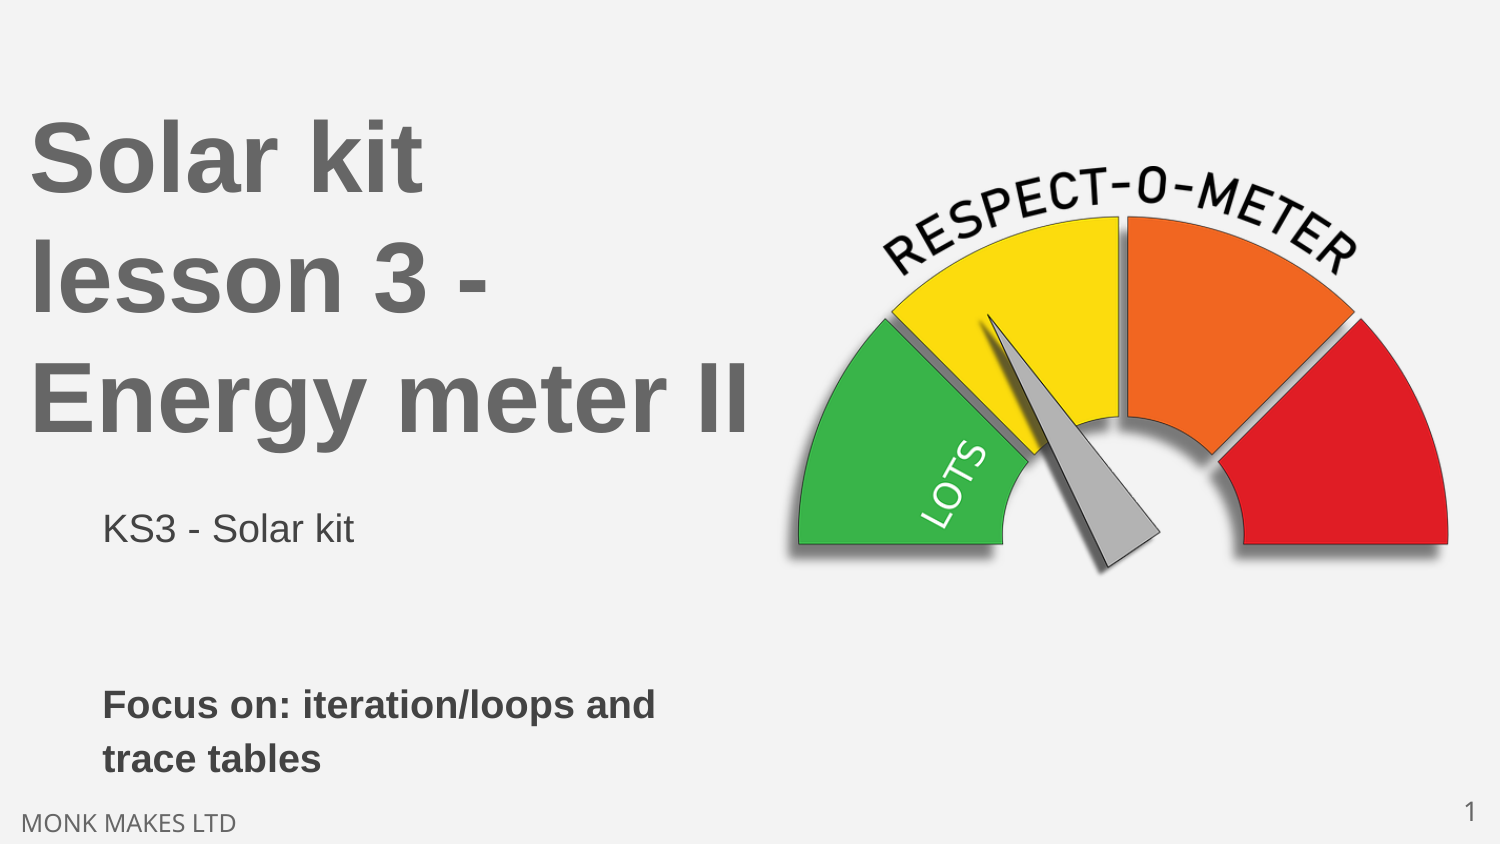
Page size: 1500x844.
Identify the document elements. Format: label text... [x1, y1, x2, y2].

slide_number ‹#› [1403, 779, 1494, 844]
subtitle KS3 - Solar kit Focus on: iteration/loops and trace tables [87, 480, 777, 792]
title Solar kit lesson 3 - Energy meter II [14, 77, 778, 461]
picture [776, 166, 1451, 580]
